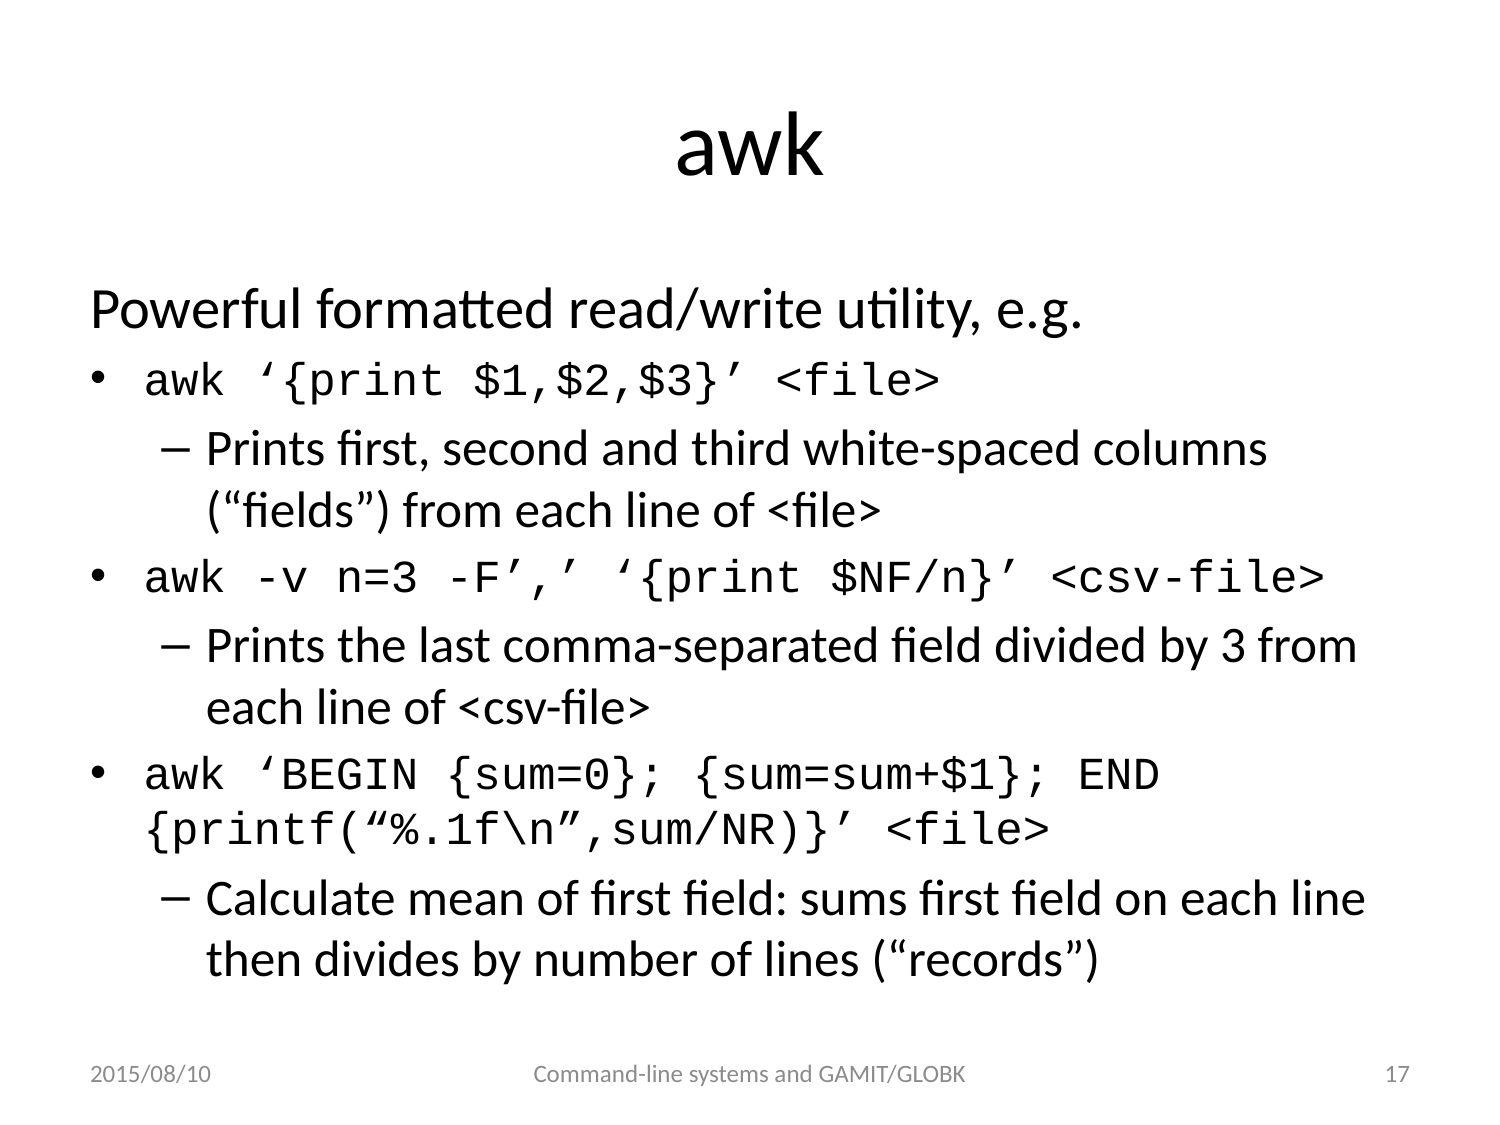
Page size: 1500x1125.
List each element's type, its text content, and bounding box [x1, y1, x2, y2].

title awk [75, 45, 1425, 233]
list Powerful formatted read/write utility, e.g. awk ‘{print $1,$2,$3}’ <file> Prints first, second and third white-spaced columns (“fields”) from each line of <file> awk -v n=3 -F’,’ ‘{print $NF/n}’ <csv-file> Prints the last comma-separated field divided by 3 from each line of <csv-file> awk ‘BEGIN {sum=0}; {sum=sum+$1}; END {printf(“%.1f\n”,sum/NR)}’ <file> Calculate mean of first field: sums first field on each line then divides by number of lines (“records”) [75, 262, 1425, 1005]
footer Command-line systems and GAMIT/GLOBK [512, 1042, 988, 1103]
slide_number 17 [1074, 1042, 1425, 1103]
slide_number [75, 1042, 425, 1103]
